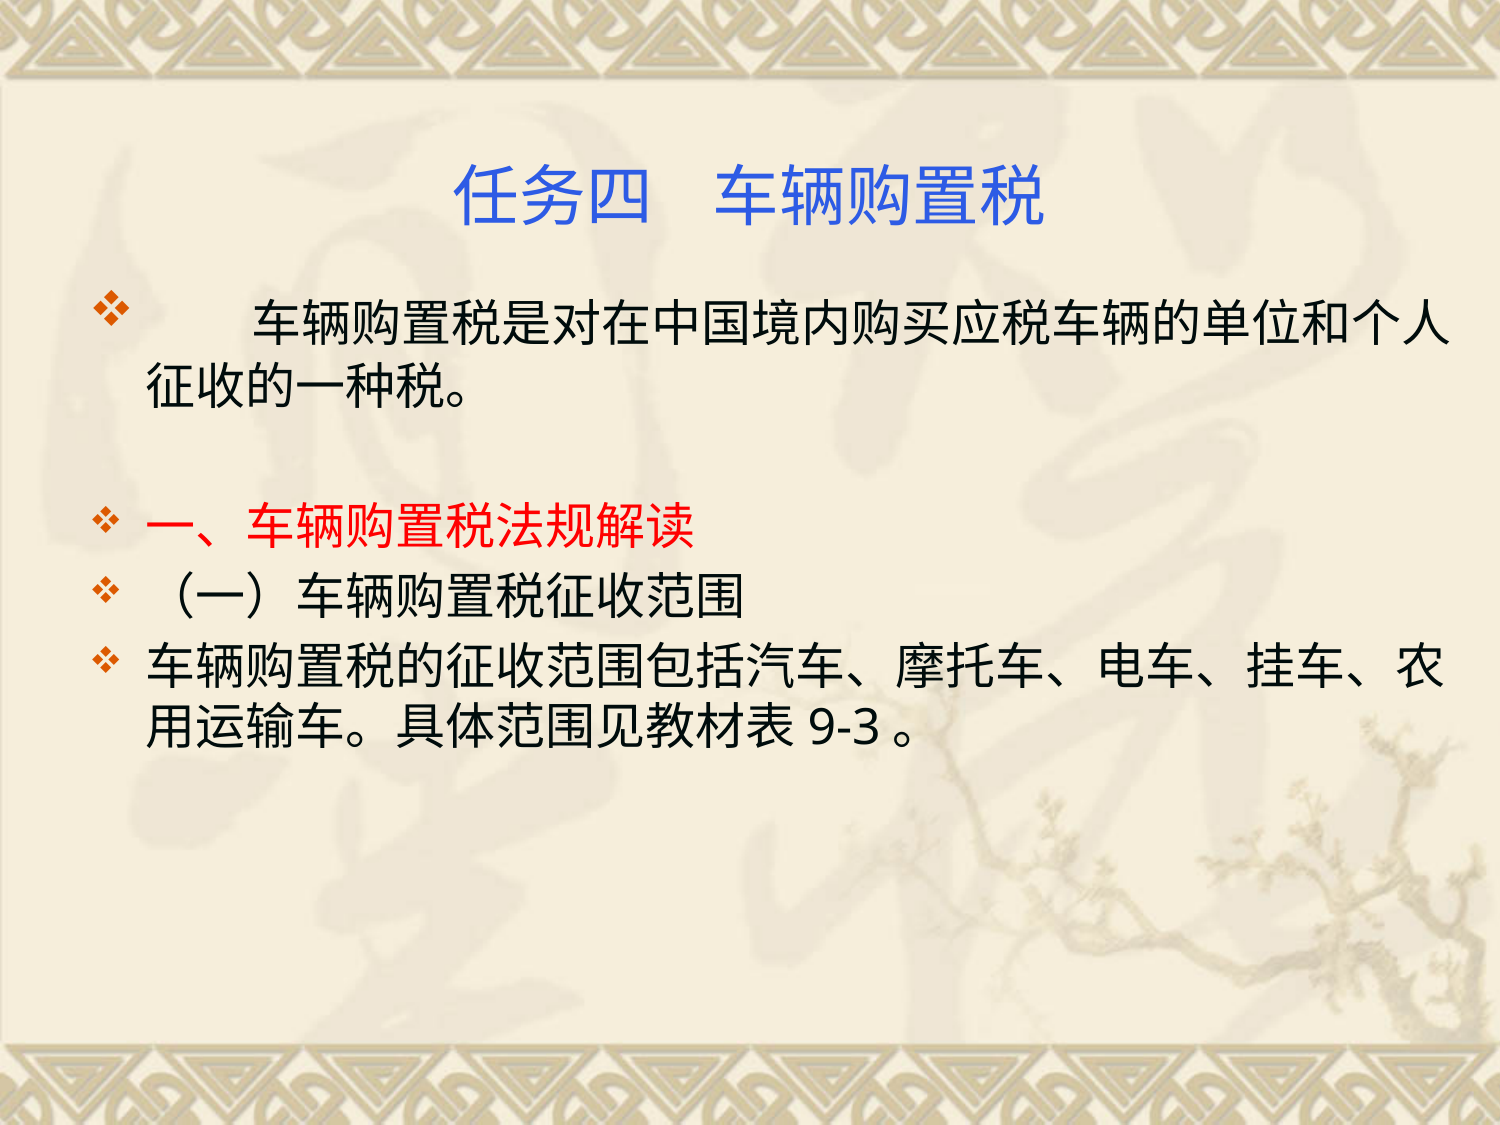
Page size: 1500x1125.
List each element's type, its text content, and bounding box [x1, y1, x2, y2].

title 任务四 车辆购置税 [49, 99, 1451, 288]
picture [0, 0, 1500, 1125]
list 车辆购置税是对在中国境内购买应税车辆的单位和个人征收的一种税。 一、车辆购置税法规解读 （一）车辆购置税征收范围 车辆购置税的征收范围包括汽车、摩托车、电车、挂车、农用运输车。具体范围见教材表9-3。 [74, 266, 1476, 956]
